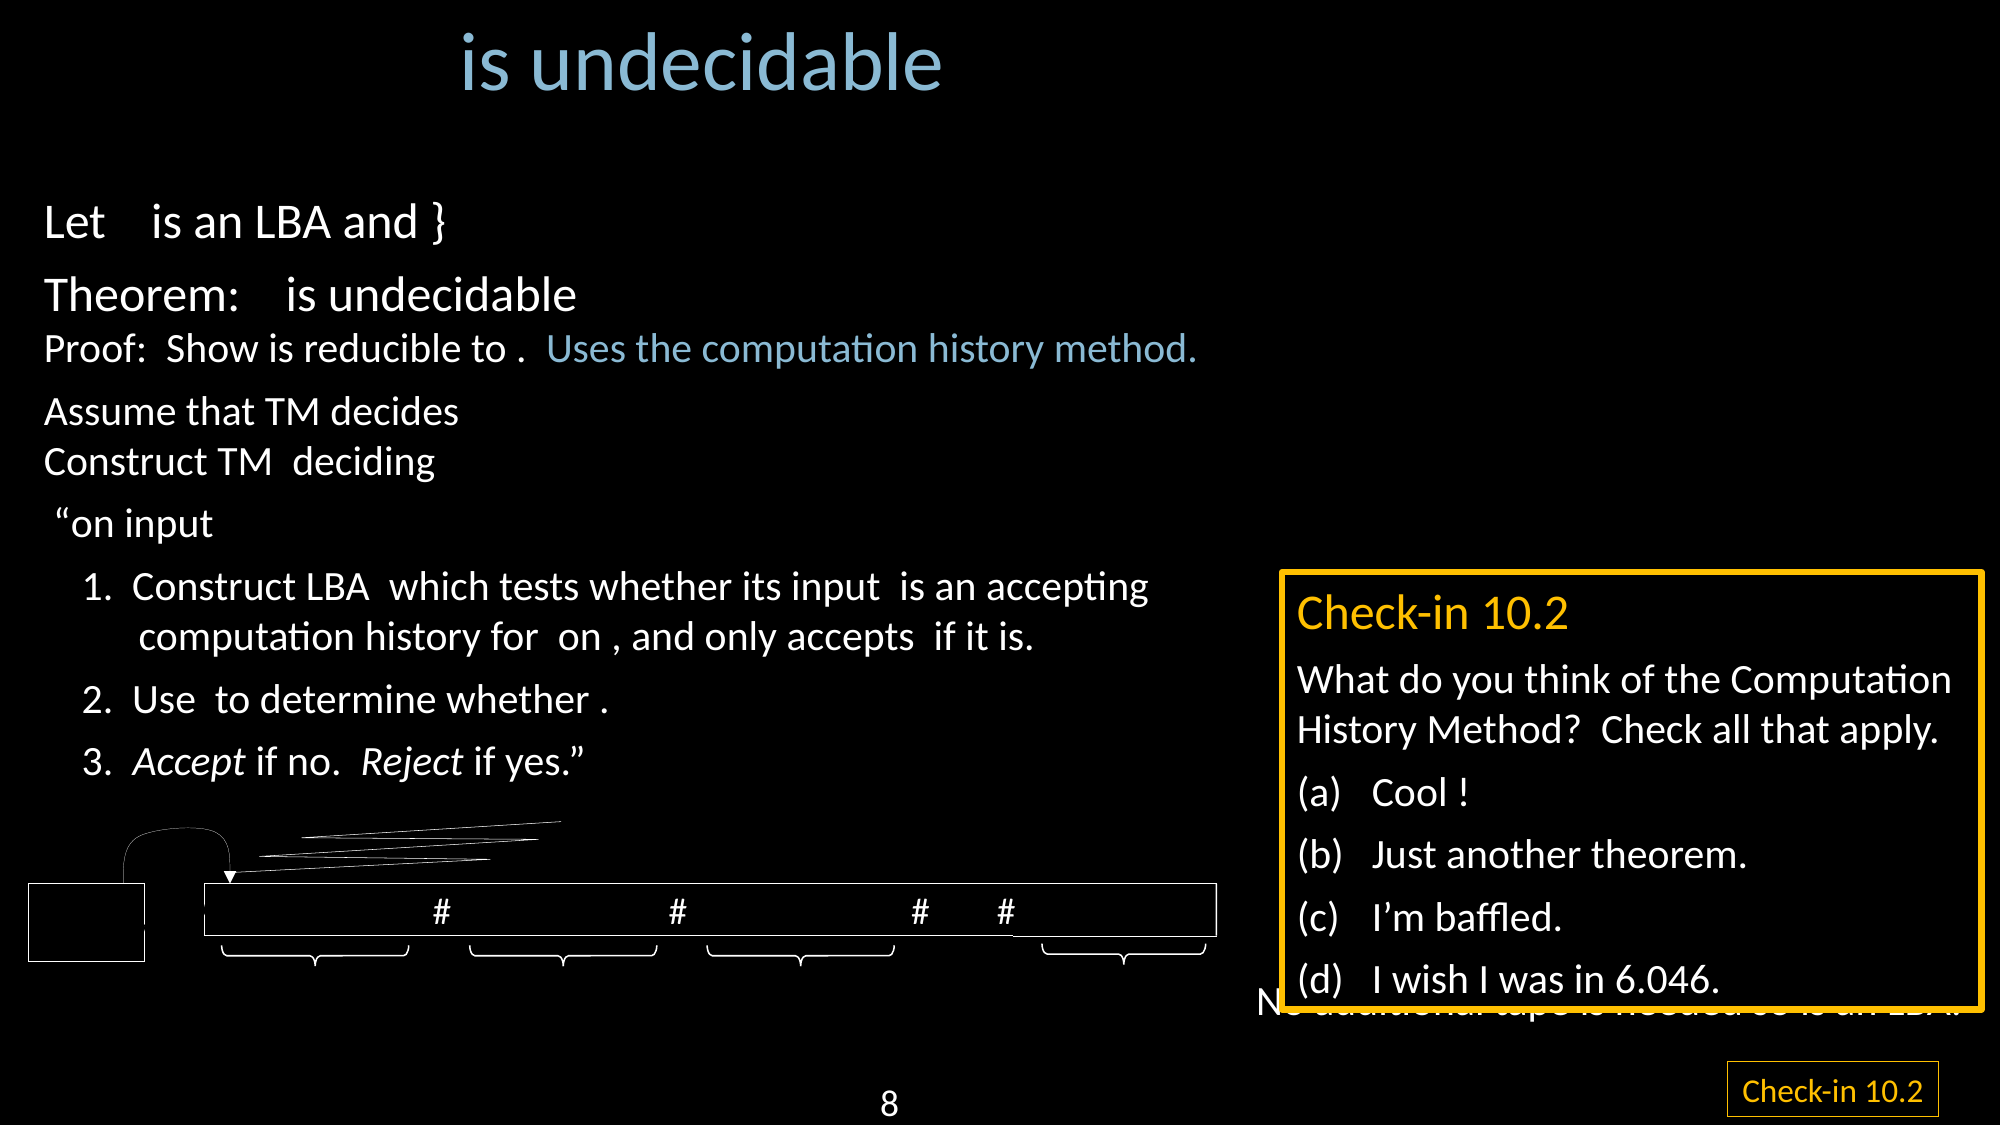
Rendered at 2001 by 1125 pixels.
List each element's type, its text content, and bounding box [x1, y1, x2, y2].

text_box Check-in 10.2 [1727, 1061, 1939, 1117]
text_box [28, 827, 1221, 1029]
text_box [474, 821, 562, 827]
text_box No additional tape is needed so is an LBA. [1241, 966, 1978, 1032]
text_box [1282, 413, 1982, 1014]
text_box 8 [865, 1071, 915, 1125]
